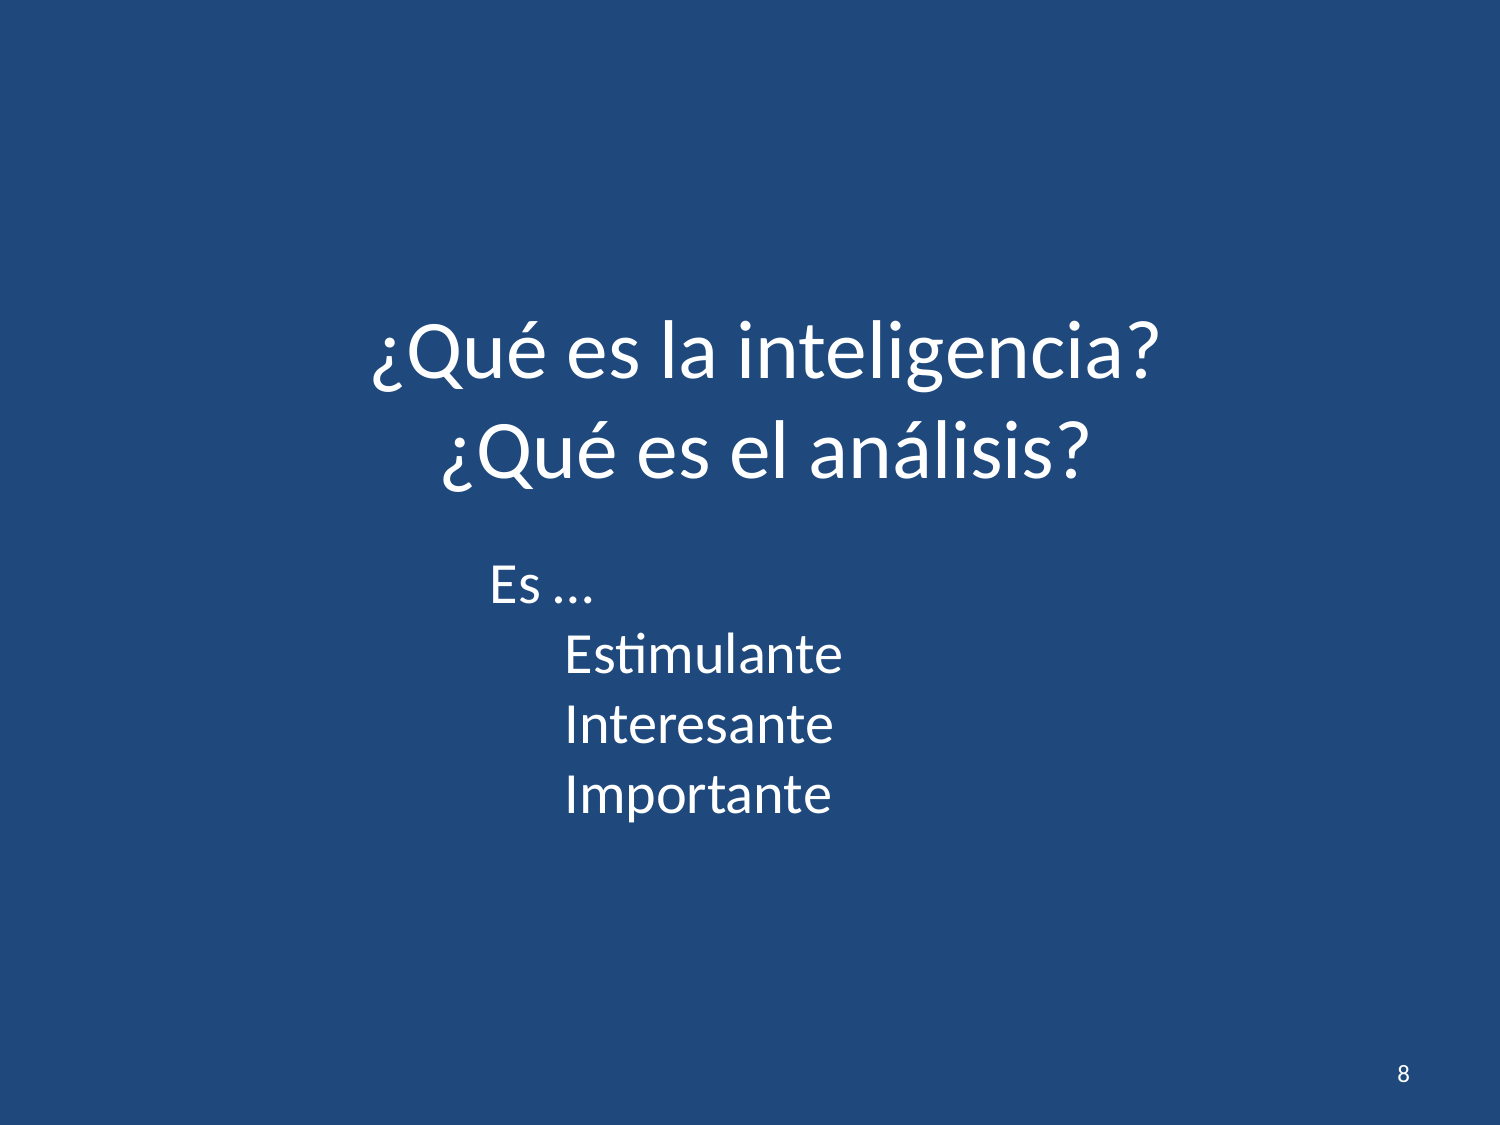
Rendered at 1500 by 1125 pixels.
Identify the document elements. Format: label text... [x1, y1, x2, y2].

text_box Es … Estimulante Interesante Importante [474, 537, 925, 923]
slide_number 8 [1074, 1042, 1425, 1103]
text_box ¿Qué es la inteligencia? ¿Qué es el análisis? [353, 287, 1178, 503]
